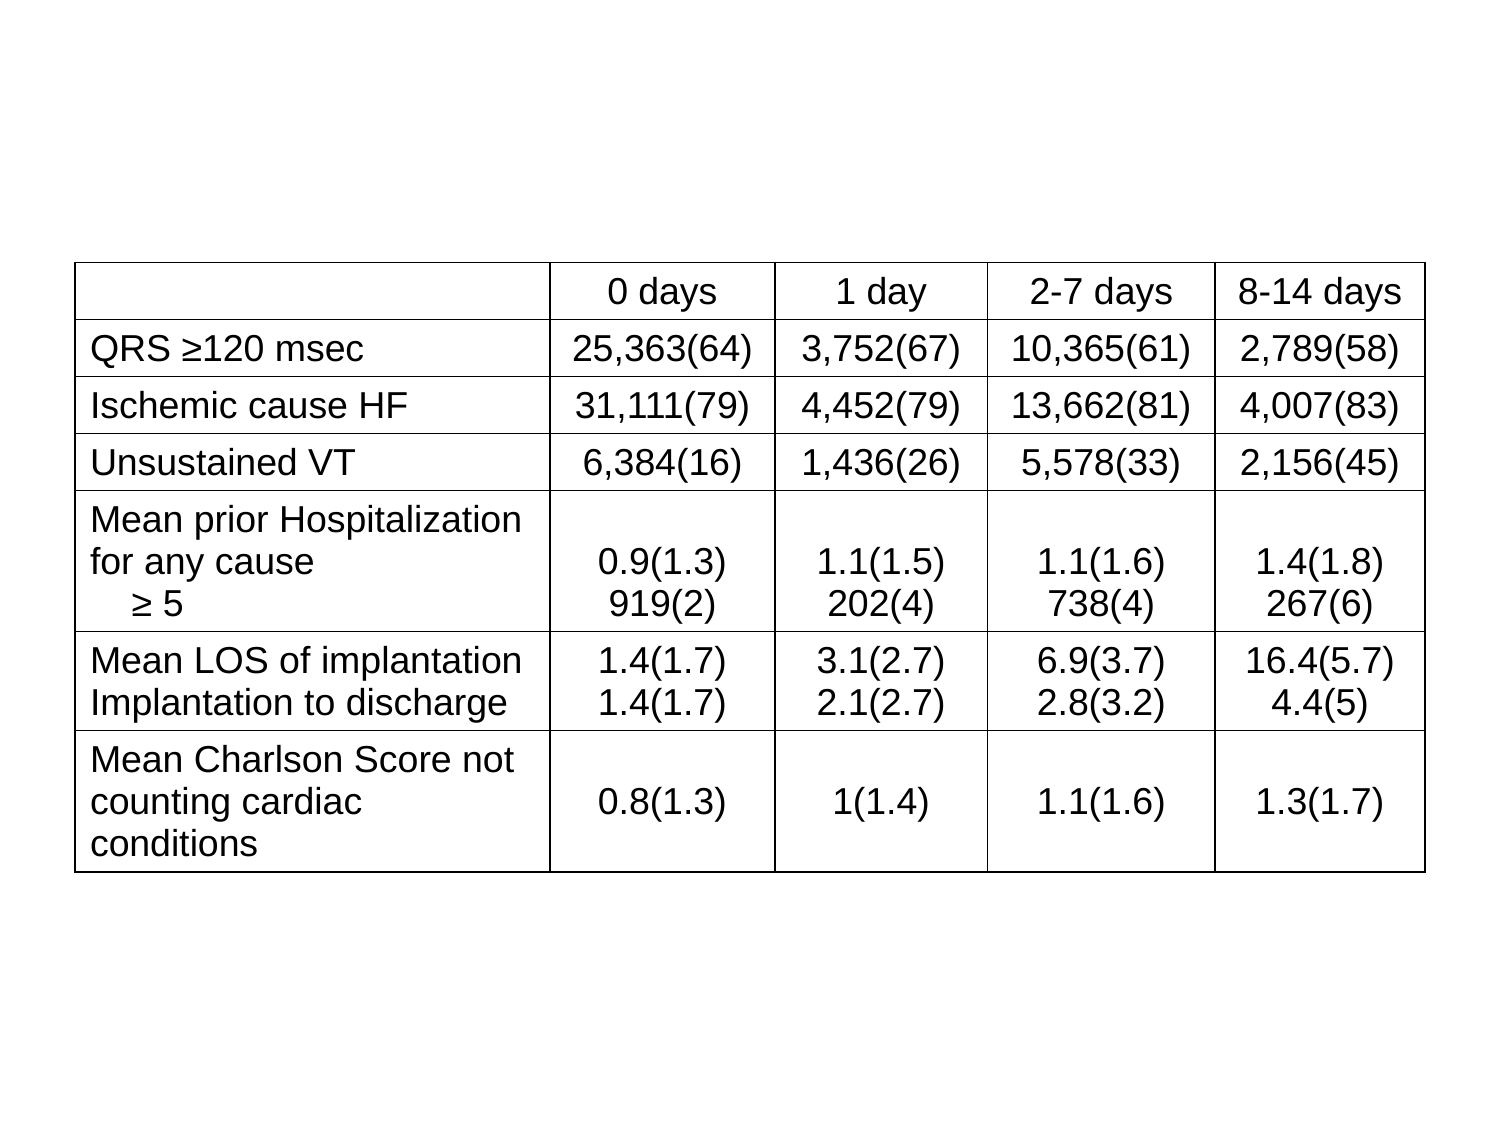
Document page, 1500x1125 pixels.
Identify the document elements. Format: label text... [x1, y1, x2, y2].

table_cell 1.4(1.7) 1.4(1.7) [551, 632, 774, 730]
table_cell 3.1(2.7) 2.1(2.7) [776, 632, 987, 730]
table_header 0 days [551, 263, 774, 319]
table_cell 4,452(79) [776, 377, 987, 433]
table_cell 10,365(61) [988, 320, 1214, 376]
table_cell 6.9(3.7) 2.8(3.2) [988, 632, 1214, 730]
table_cell 6,384(16) [551, 434, 774, 490]
table_cell Ischemic cause HF [76, 377, 549, 433]
table_cell 25,363(64) [551, 320, 774, 376]
table_cell 0.8(1.3) [551, 731, 774, 871]
table_cell 5,578(33) [988, 434, 1214, 490]
table_cell 1(1.4) [776, 731, 987, 871]
table_cell QRS ≥120 msec [76, 320, 549, 376]
table_header 8-14 days [1216, 263, 1424, 319]
table_cell Unsustained VT [76, 434, 549, 490]
table_cell Mean prior Hospitalization for any cause ≥ 5 [76, 491, 549, 631]
table_cell 31,111(79) [551, 377, 774, 433]
table_cell 1.3(1.7) [1216, 731, 1424, 871]
table_header 2-7 days [988, 263, 1214, 319]
table_cell 1.4(1.8) 267(6) [1216, 491, 1424, 631]
table_cell 2,789(58) [1216, 320, 1424, 376]
table_cell 4,007(83) [1216, 377, 1424, 433]
table_cell 0.9(1.3) 919(2) [551, 491, 774, 631]
table_header 1 day [776, 263, 987, 319]
table_cell 3,752(67) [776, 320, 987, 376]
table_header [76, 263, 549, 319]
table_cell Mean Charlson Score not counting cardiac conditions [76, 731, 549, 871]
table_cell 1.1(1.5) 202(4) [776, 491, 987, 631]
table_cell Mean LOS of implantation Implantation to discharge [76, 632, 549, 730]
table_cell 13,662(81) [988, 377, 1214, 433]
table_cell 2,156(45) [1216, 434, 1424, 490]
table_cell 1.1(1.6) [988, 731, 1214, 871]
table_cell 1.1(1.6) 738(4) [988, 491, 1214, 631]
table_cell 16.4(5.7) 4.4(5) [1216, 632, 1424, 730]
table_cell 1,436(26) [776, 434, 987, 490]
